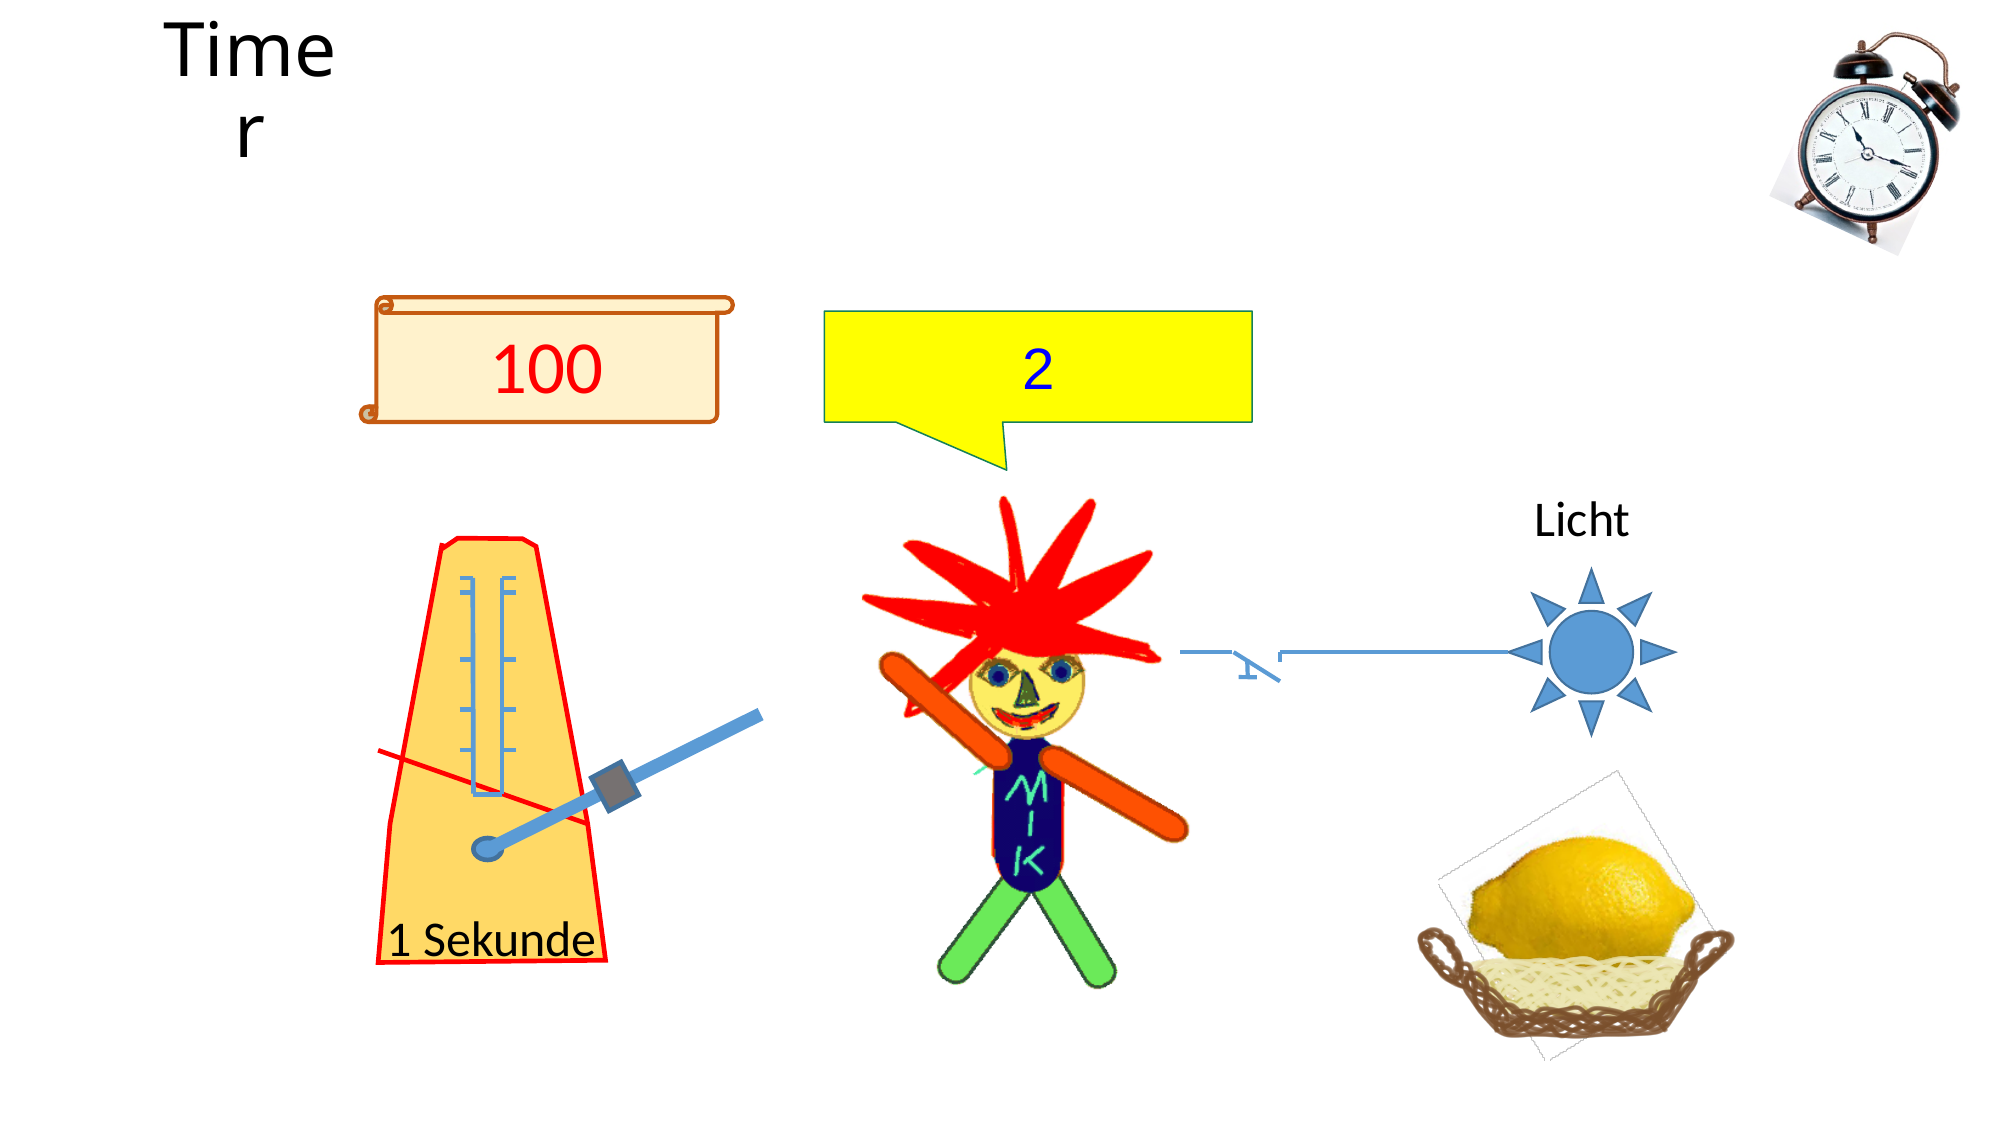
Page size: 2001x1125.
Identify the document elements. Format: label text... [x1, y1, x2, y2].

text_box 2 [824, 311, 1253, 471]
text_box [382, 306, 390, 311]
title Timer [139, 108, 361, 182]
text_box [409, 537, 569, 714]
picture [1769, 0, 1990, 257]
text_box Licht [1519, 478, 1646, 554]
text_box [226, 714, 761, 980]
picture [1382, 772, 1770, 1107]
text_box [1206, 569, 1675, 735]
text_box [363, 408, 374, 420]
text_box 100 [359, 296, 734, 424]
picture [840, 478, 1206, 1004]
